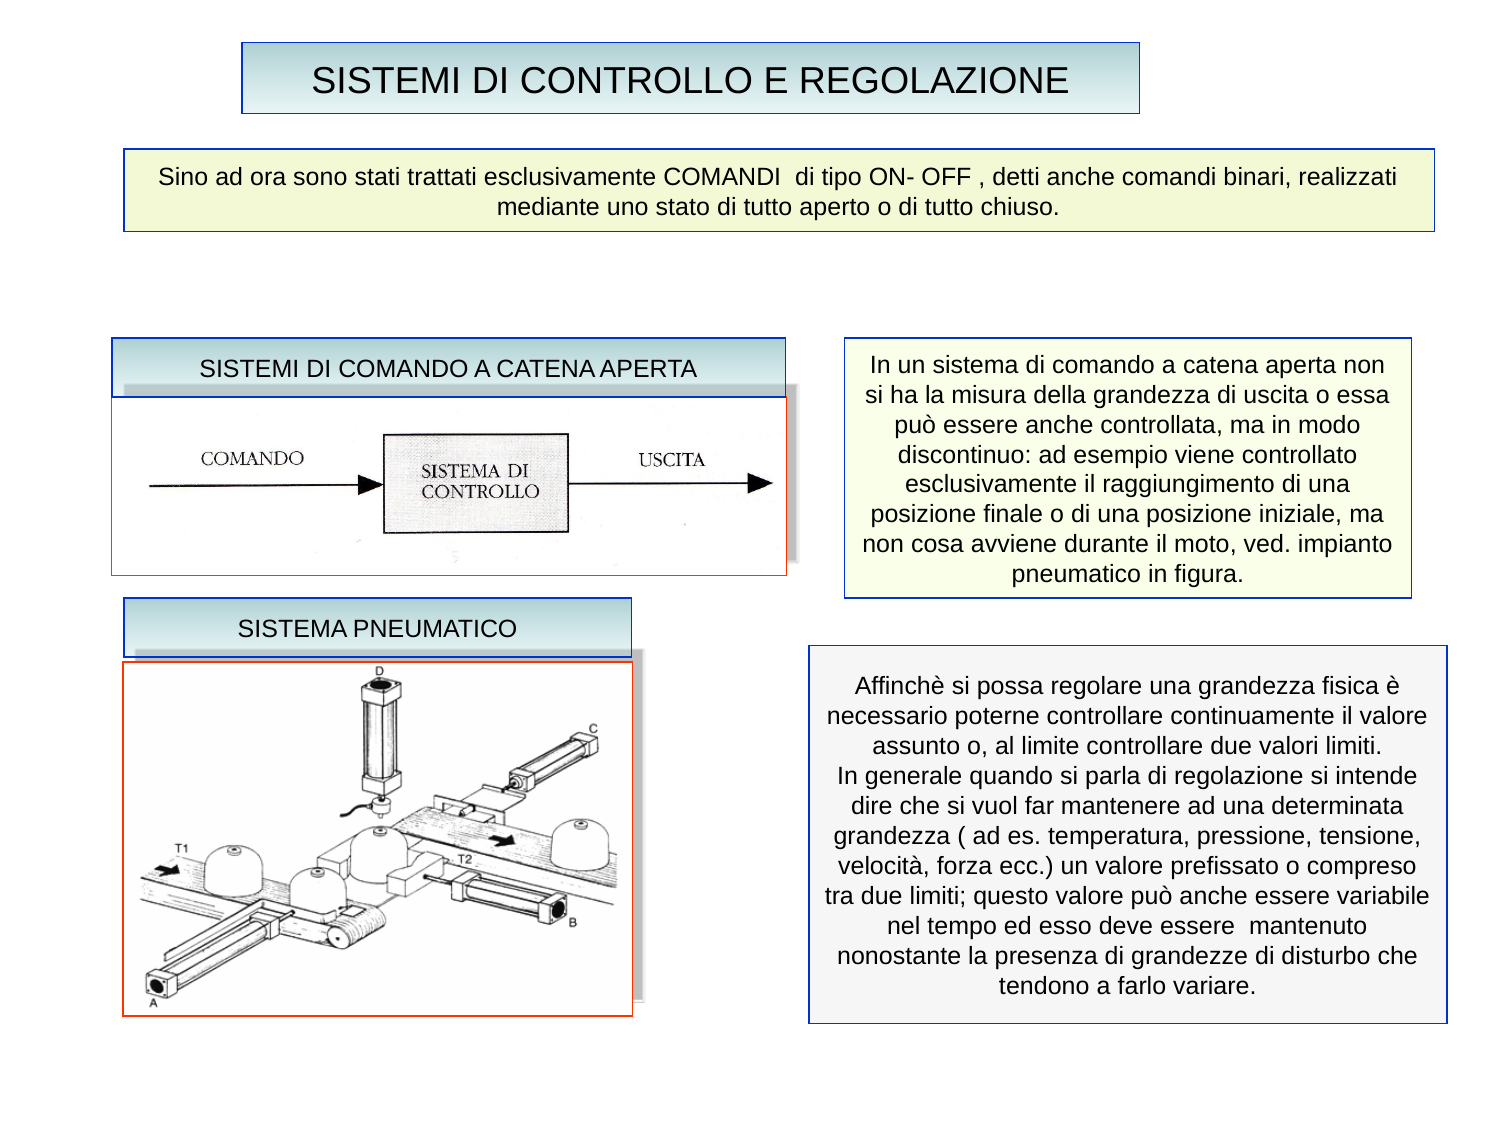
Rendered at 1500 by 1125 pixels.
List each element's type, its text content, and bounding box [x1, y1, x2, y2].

text_box SISTEMI DI CONTROLLO E REGOLAZIONE [242, 42, 1140, 114]
picture [112, 397, 786, 575]
text_box SISTEMA PNEUMATICO [123, 597, 632, 657]
text_box In un sistema di comando a catena aperta non si ha la misura della grandezza di uscita o essa può essere anche controllata, ma in modo discontinuo: ad esempio viene controllato esclusivamente il raggiungimento di una posizione finale o di una posizione iniziale, ma non cosa avviene durante il moto, ved. impianto pneumatico in figura. [844, 338, 1412, 598]
text_box Affinchè si possa regolare una grandezza fisica è necessario poterne controllare continuamente il valore assunto o, al limite controllare due valori limiti. In generale quando si parla di regolazione si intende dire che si vuol far mantenere ad una determinata grandezza ( ad es. temperatura, pressione, tensione, velocità, forza ecc.) un valore prefissato o compreso tra due limiti; questo valore può anche essere variabile nel tempo ed esso deve essere mantenuto nonostante la presenza di grandezze di disturbo che tendono a farlo variare. [809, 645, 1448, 1024]
picture [123, 662, 632, 1016]
text_box Sino ad ora sono stati trattati esclusivamente COMANDI di tipo ON- OFF , detti anche comandi binari, realizzati mediante uno stato di tutto aperto o di tutto chiuso. [123, 148, 1435, 232]
text_box SISTEMI DI COMANDO A CATENA APERTA [112, 338, 786, 397]
